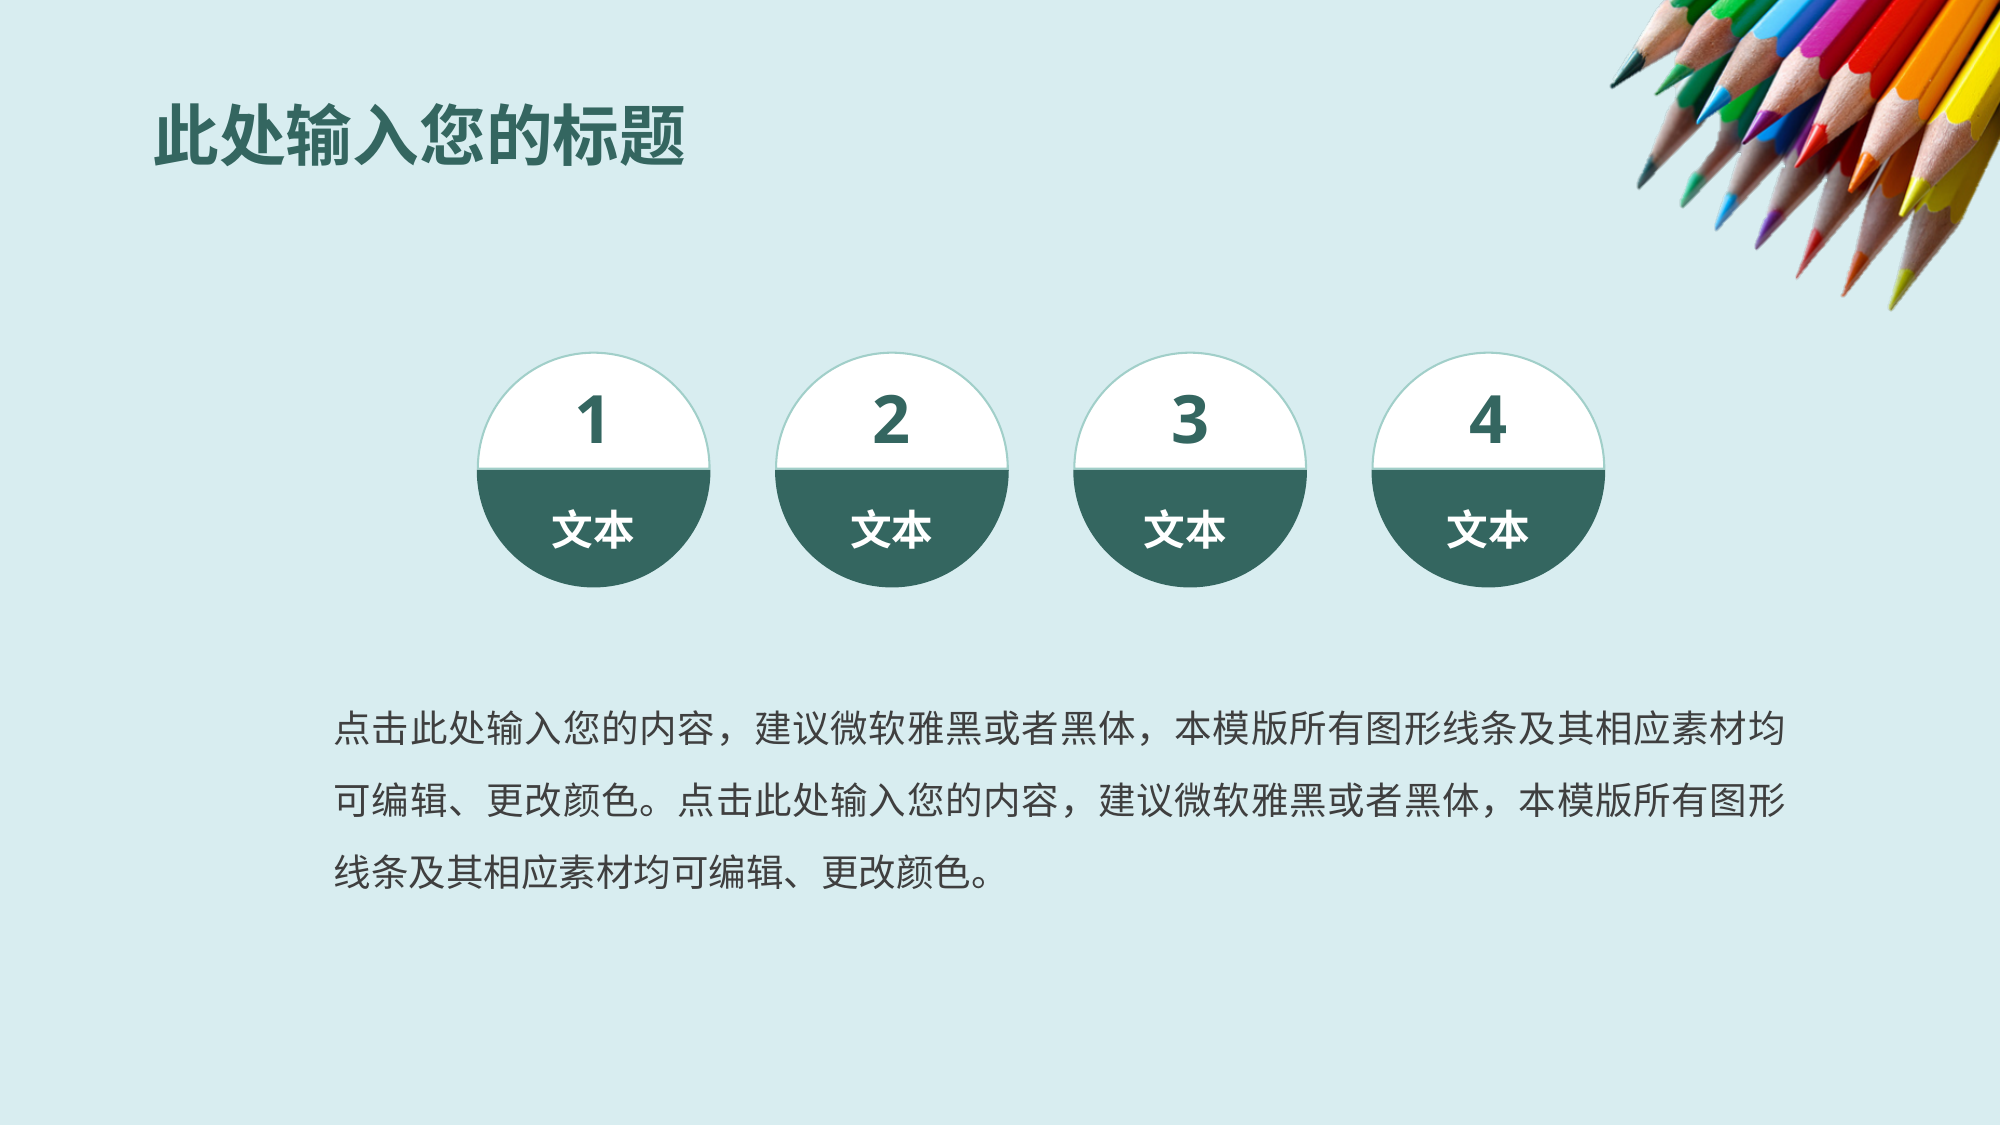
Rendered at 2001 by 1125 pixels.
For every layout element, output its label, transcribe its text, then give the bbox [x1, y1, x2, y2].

text_box 文本 [1073, 470, 1307, 588]
text_box 文本 [1371, 470, 1606, 588]
text_box 4 [1371, 351, 1606, 470]
text_box 点击此处输入您的内容，建议微软雅黑或者黑体，本模版所有图形线条及其相应素材均可编辑、更改颜色。点击此处输入您的内容，建议微软雅黑或者黑体，本模版所有图形线条及其相应素材均可编辑、更改颜色。 [319, 670, 1802, 911]
text_box 2 [775, 351, 1009, 470]
picture [1575, 0, 2000, 315]
text_box 1 [476, 351, 711, 470]
text_box 3 [1073, 351, 1308, 470]
text_box 文本 [775, 470, 1009, 588]
title 此处输入您的标题 [137, 59, 1863, 219]
text_box 文本 [476, 470, 711, 588]
